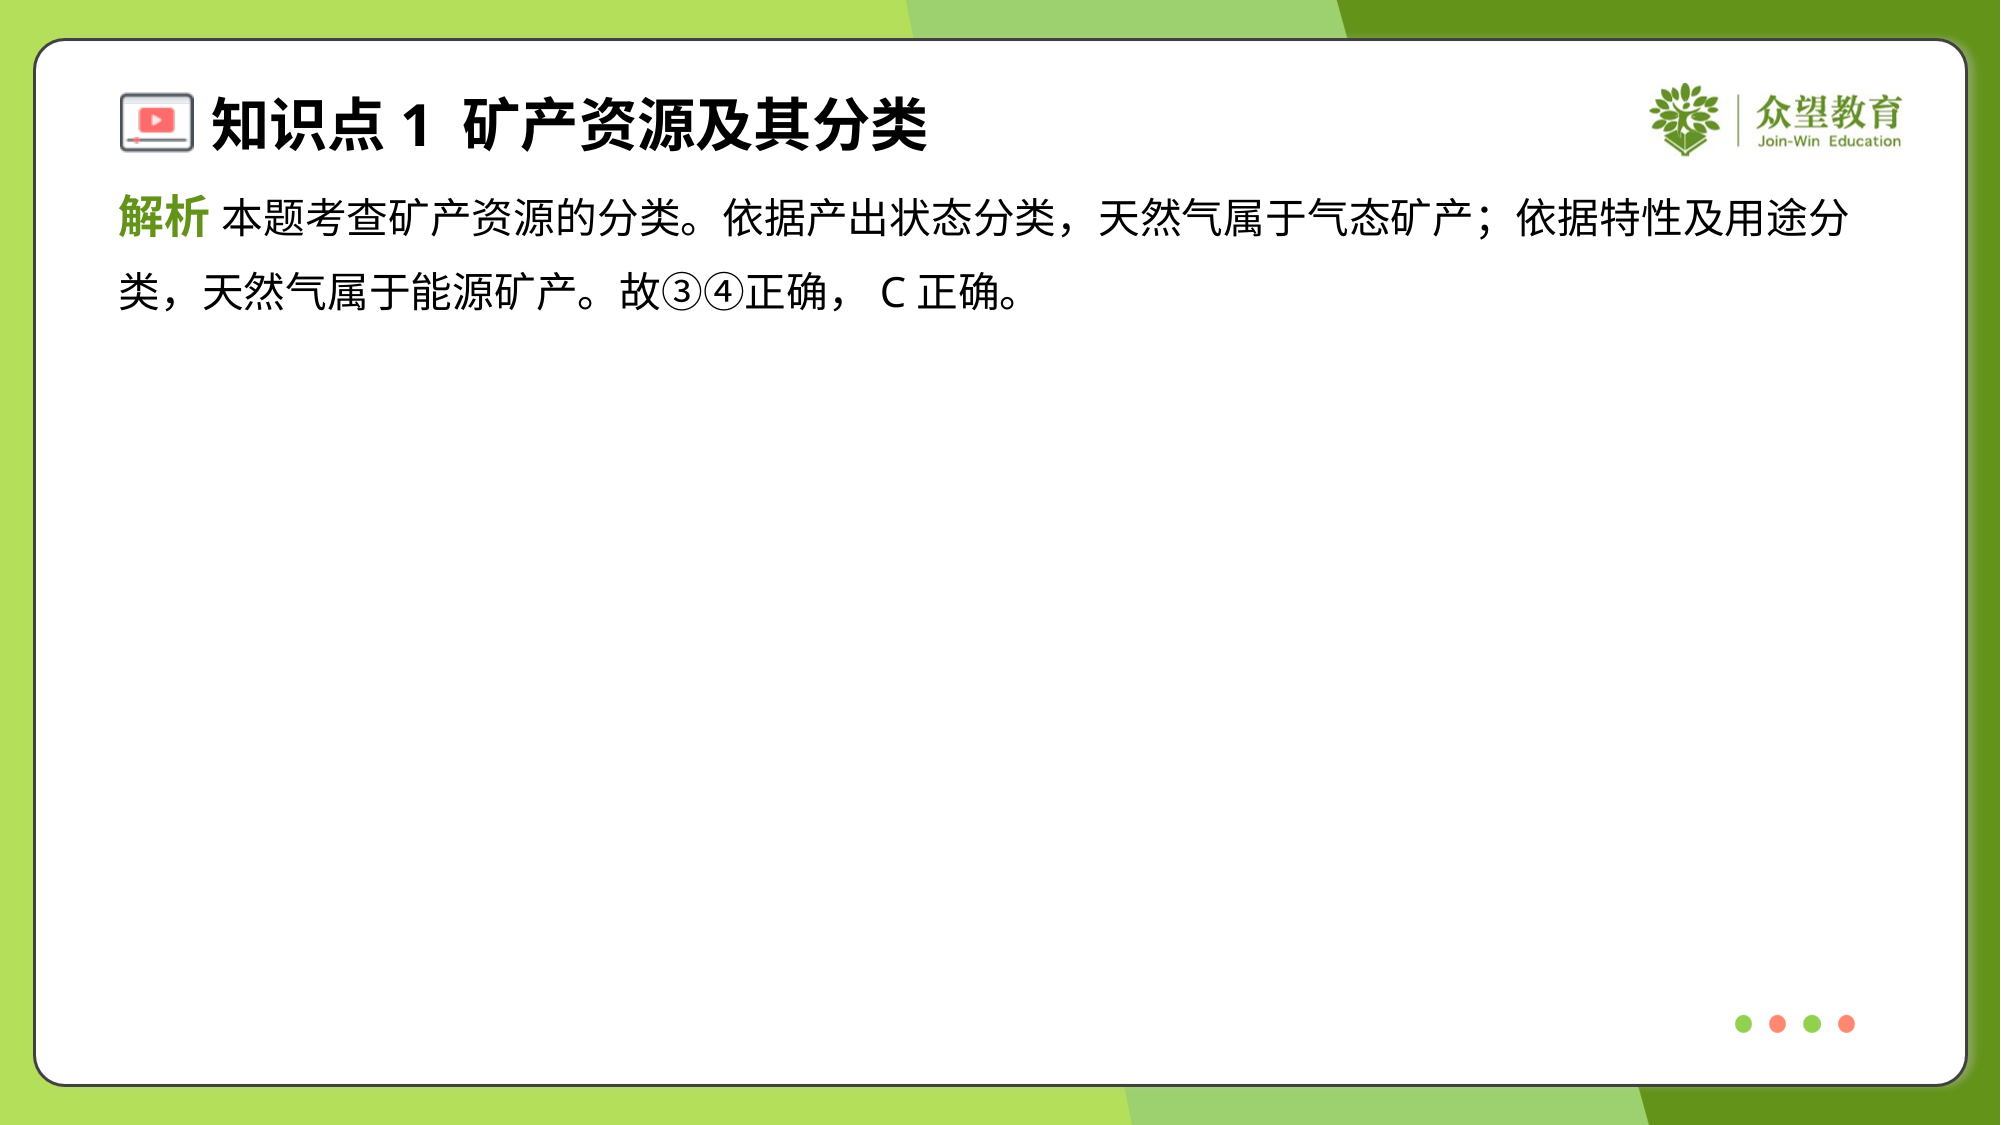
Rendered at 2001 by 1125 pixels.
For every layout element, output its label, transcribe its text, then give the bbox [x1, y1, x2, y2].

picture [0, 0, 2000, 1125]
text_box 解析 本题考查矿产资源的分类。依据产出状态分类，天然气属于气态矿产；依据特性及用途分 类，天然气属于能源矿产。故③④正确，C正确。 [118, 159, 1883, 309]
